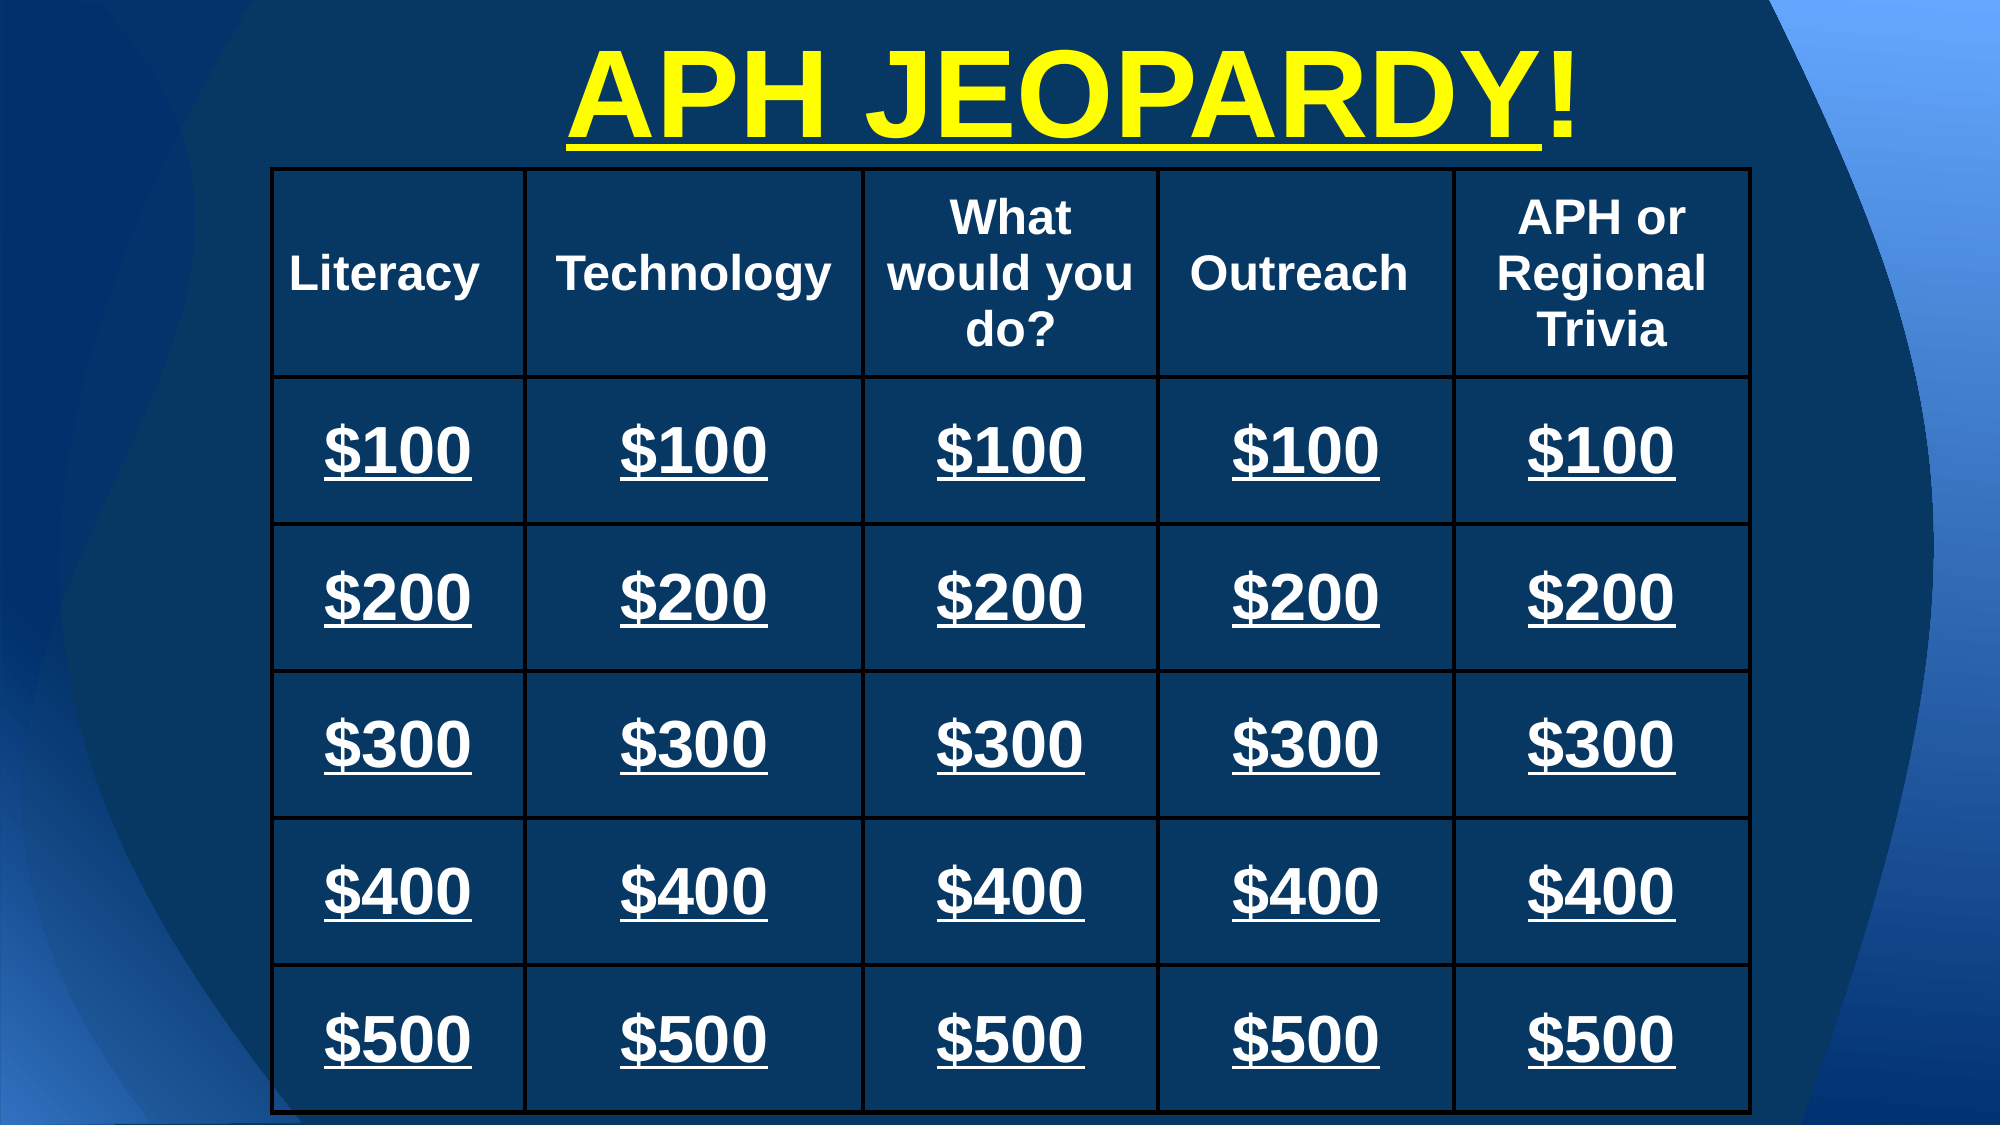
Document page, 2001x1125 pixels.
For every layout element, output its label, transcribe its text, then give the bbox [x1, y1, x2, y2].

table_cell $400 [865, 820, 1156, 963]
table_cell $200 [865, 526, 1156, 669]
title APH JEOPARDY! [467, 0, 1683, 167]
table_cell $100 [527, 379, 861, 522]
table_cell $300 [1456, 673, 1748, 816]
table_cell $500 [865, 967, 1156, 1110]
table_cell $500 [274, 967, 523, 1110]
table_cell $400 [527, 820, 861, 963]
table_cell $500 [1160, 967, 1452, 1110]
table_cell $100 [274, 379, 523, 522]
table_cell $300 [527, 673, 861, 816]
table_header What would you do? [865, 171, 1156, 375]
table_cell $200 [274, 526, 523, 669]
table_cell $400 [1160, 820, 1452, 963]
table_cell $200 [527, 526, 861, 669]
table_cell $400 [274, 820, 523, 963]
table_cell $500 [1456, 967, 1748, 1110]
table_cell $500 [527, 967, 861, 1110]
table_header Literacy [274, 171, 523, 375]
table_header APH or Regional Trivia [1456, 171, 1748, 375]
table_header Technology [527, 171, 861, 375]
table_header Outreach [1160, 171, 1452, 375]
table_cell $200 [1160, 526, 1452, 669]
table_cell $300 [1160, 673, 1452, 816]
table_cell $400 [1456, 820, 1748, 963]
table_cell $100 [865, 379, 1156, 522]
table_cell $300 [865, 673, 1156, 816]
table_cell $100 [1160, 379, 1452, 522]
table_cell $300 [274, 673, 523, 816]
table_cell $100 [1456, 379, 1748, 522]
table_cell $200 [1456, 526, 1748, 669]
